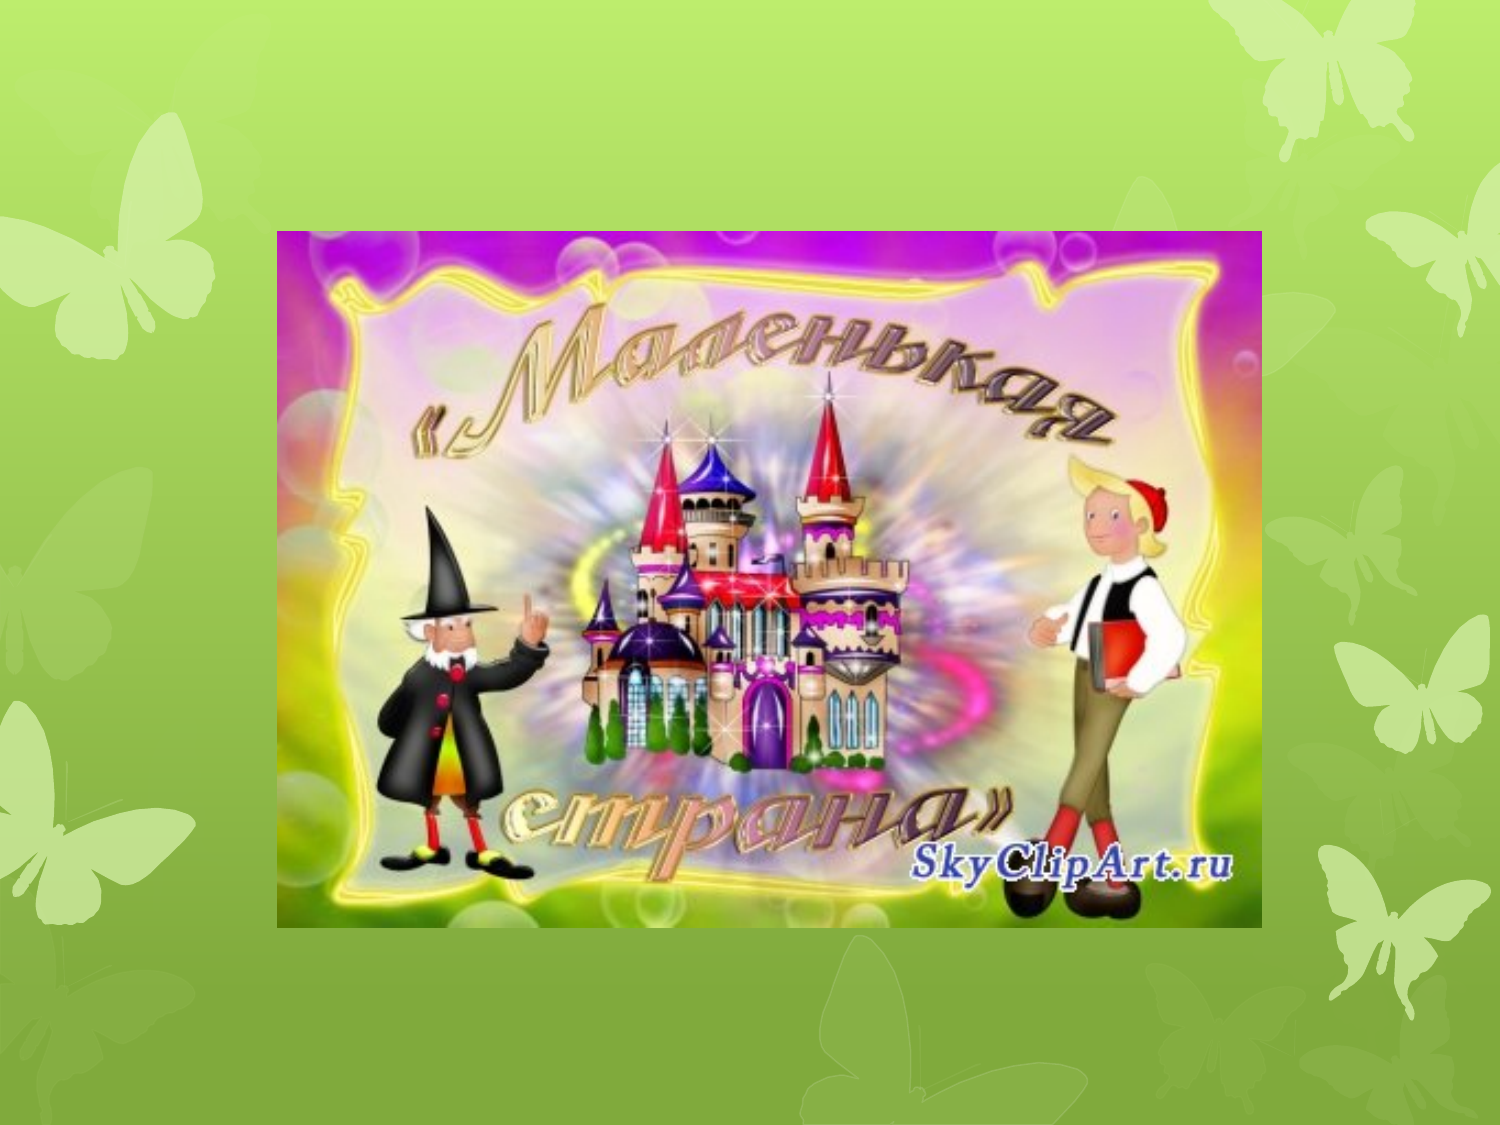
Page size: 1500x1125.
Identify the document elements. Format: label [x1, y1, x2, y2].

picture [277, 231, 1262, 929]
